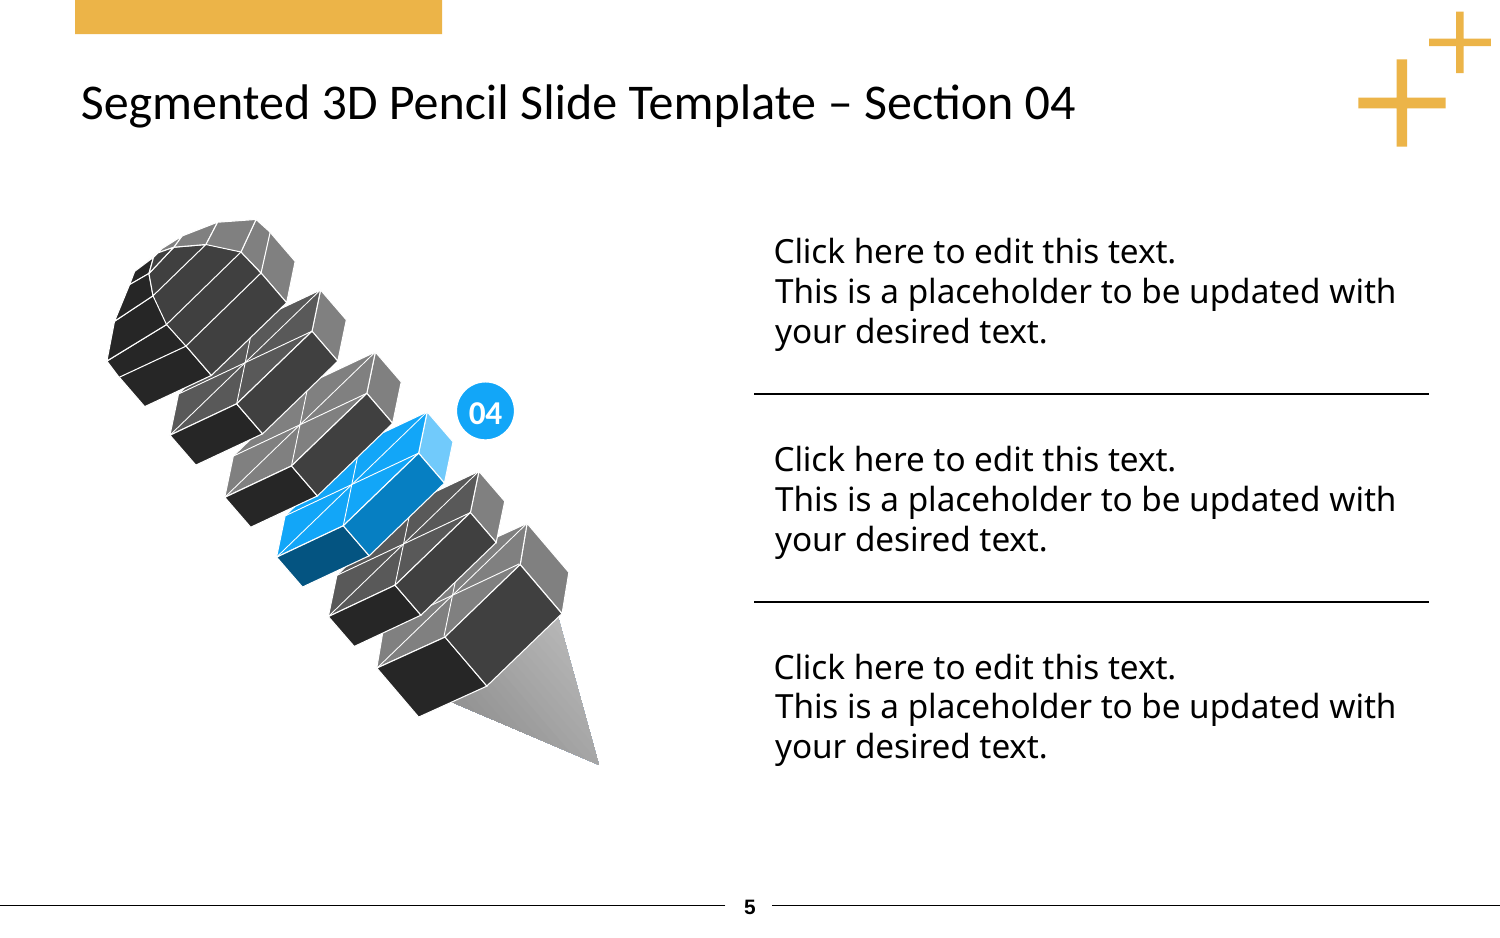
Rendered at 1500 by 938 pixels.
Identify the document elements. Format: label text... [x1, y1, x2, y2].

text_box [526, 619, 599, 765]
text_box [130, 199, 263, 411]
text_box 04 [453, 378, 518, 443]
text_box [264, 334, 362, 545]
list Click here to edit this text. This is a placeholder to be updated with your desired text. [767, 218, 1430, 363]
list Click here to edit this text. This is a placeholder to be updated with your desired text. [767, 633, 1430, 778]
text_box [368, 453, 465, 665]
title Segmented 3D Pencil Slide Template – Section 04 [75, 34, 1375, 142]
text_box Click here to edit this text. This is a placeholder to be updated with your desired text. [767, 425, 1430, 571]
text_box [411, 514, 535, 727]
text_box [209, 271, 307, 483]
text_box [316, 393, 413, 605]
